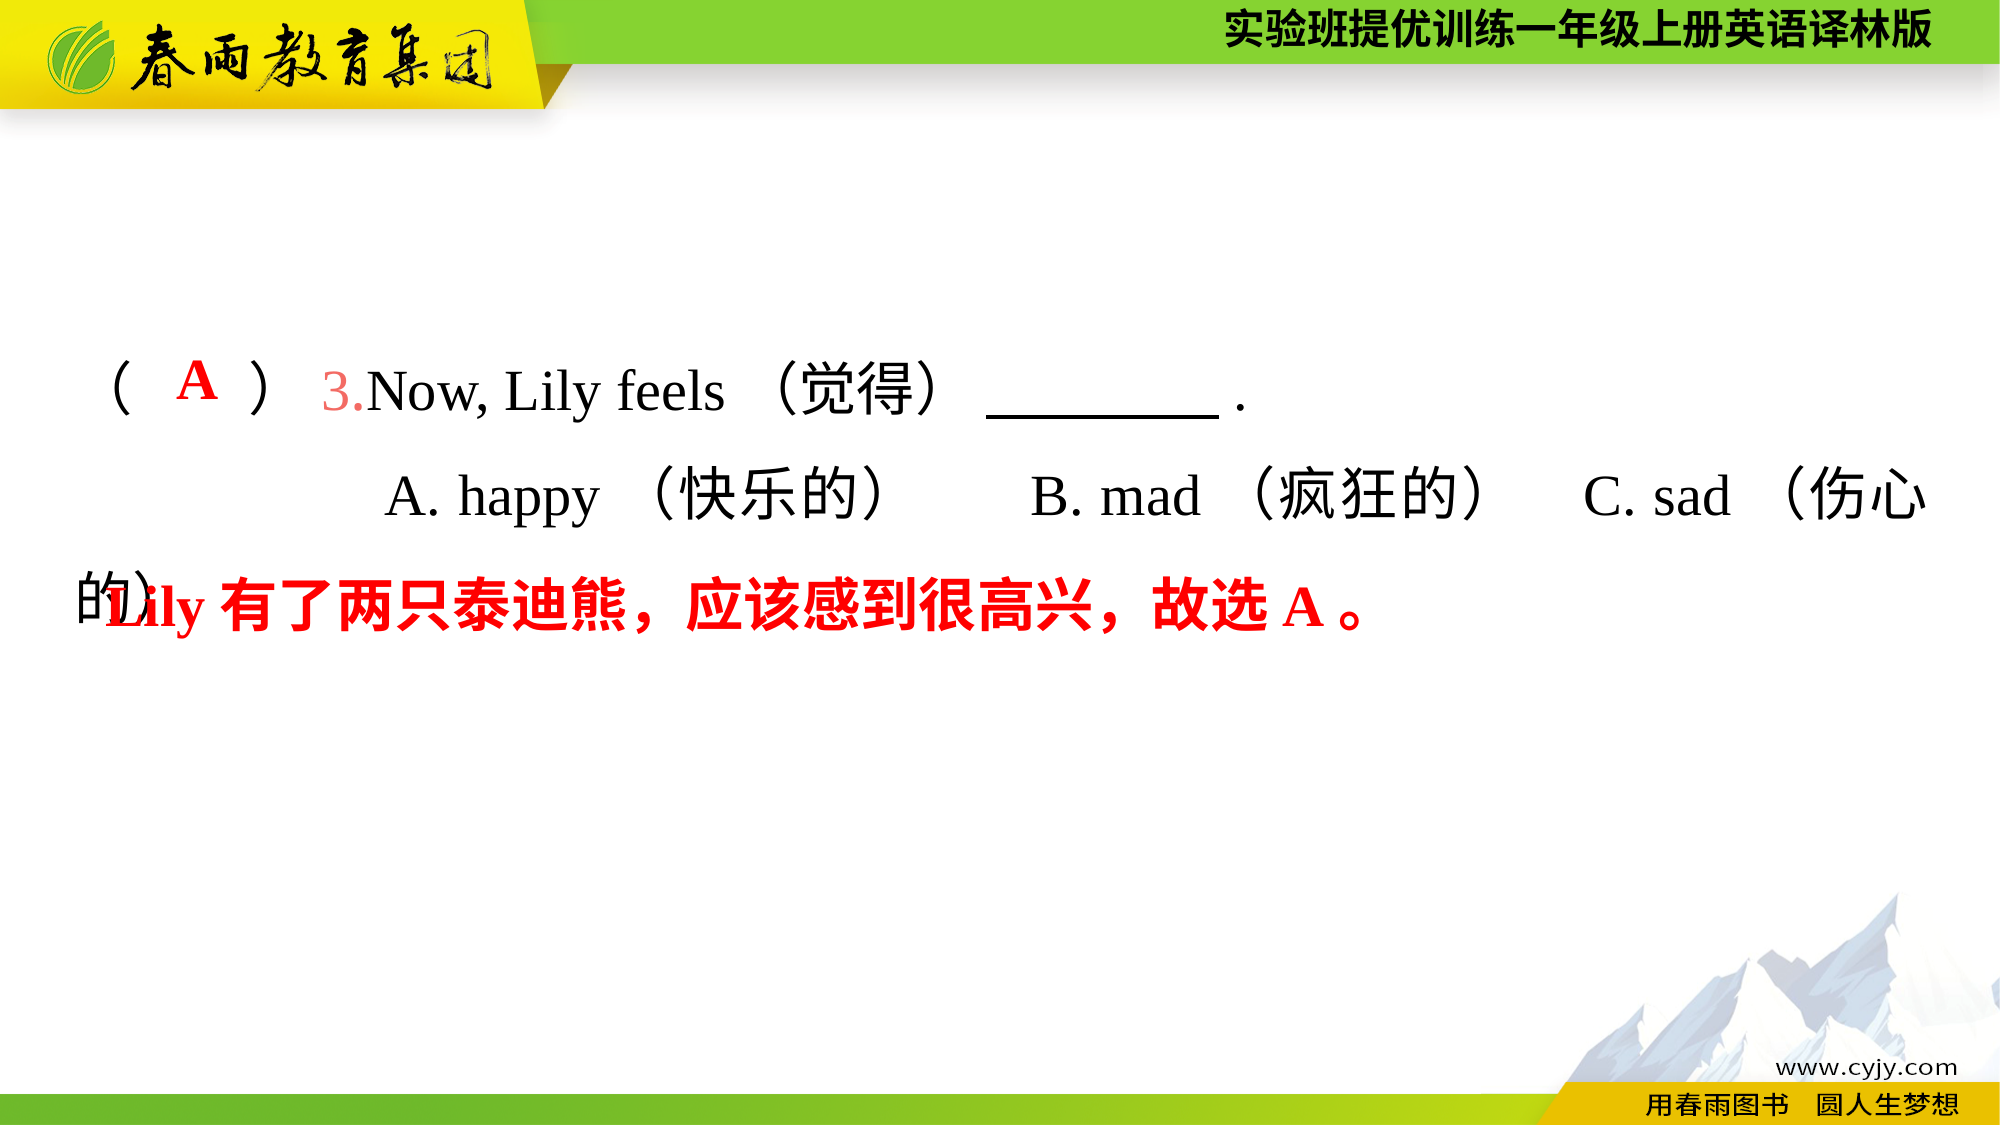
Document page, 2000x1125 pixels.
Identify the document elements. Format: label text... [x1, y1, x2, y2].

text_box Lily有了两只泰迪熊，应该感到很高兴，故选A。 [90, 525, 1975, 646]
picture [0, 0, 2000, 1125]
text_box A [161, 333, 234, 419]
list （ ）3.Now, Lily feels（觉得） . A. happy（快乐的） B. mad（疯狂的） C. sad（伤心的） [59, 309, 1944, 538]
